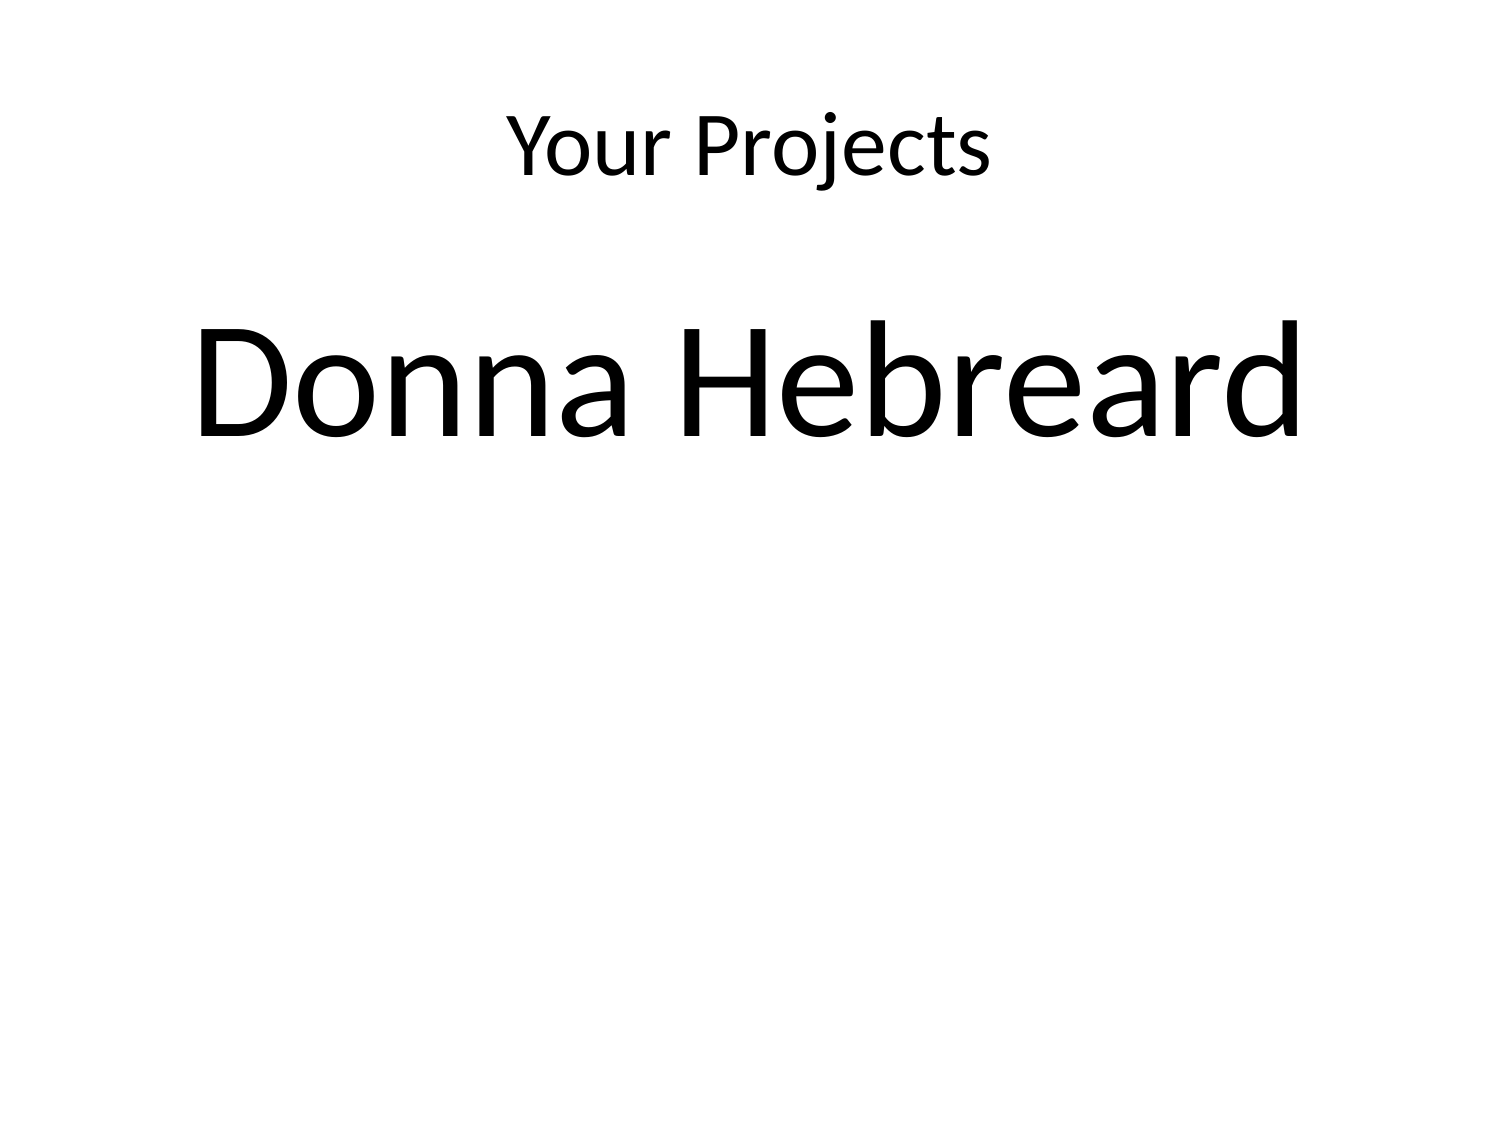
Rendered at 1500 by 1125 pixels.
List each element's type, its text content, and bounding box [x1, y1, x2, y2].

list Donna Hebreard [75, 262, 1425, 1005]
title Your Projects [75, 45, 1425, 233]
